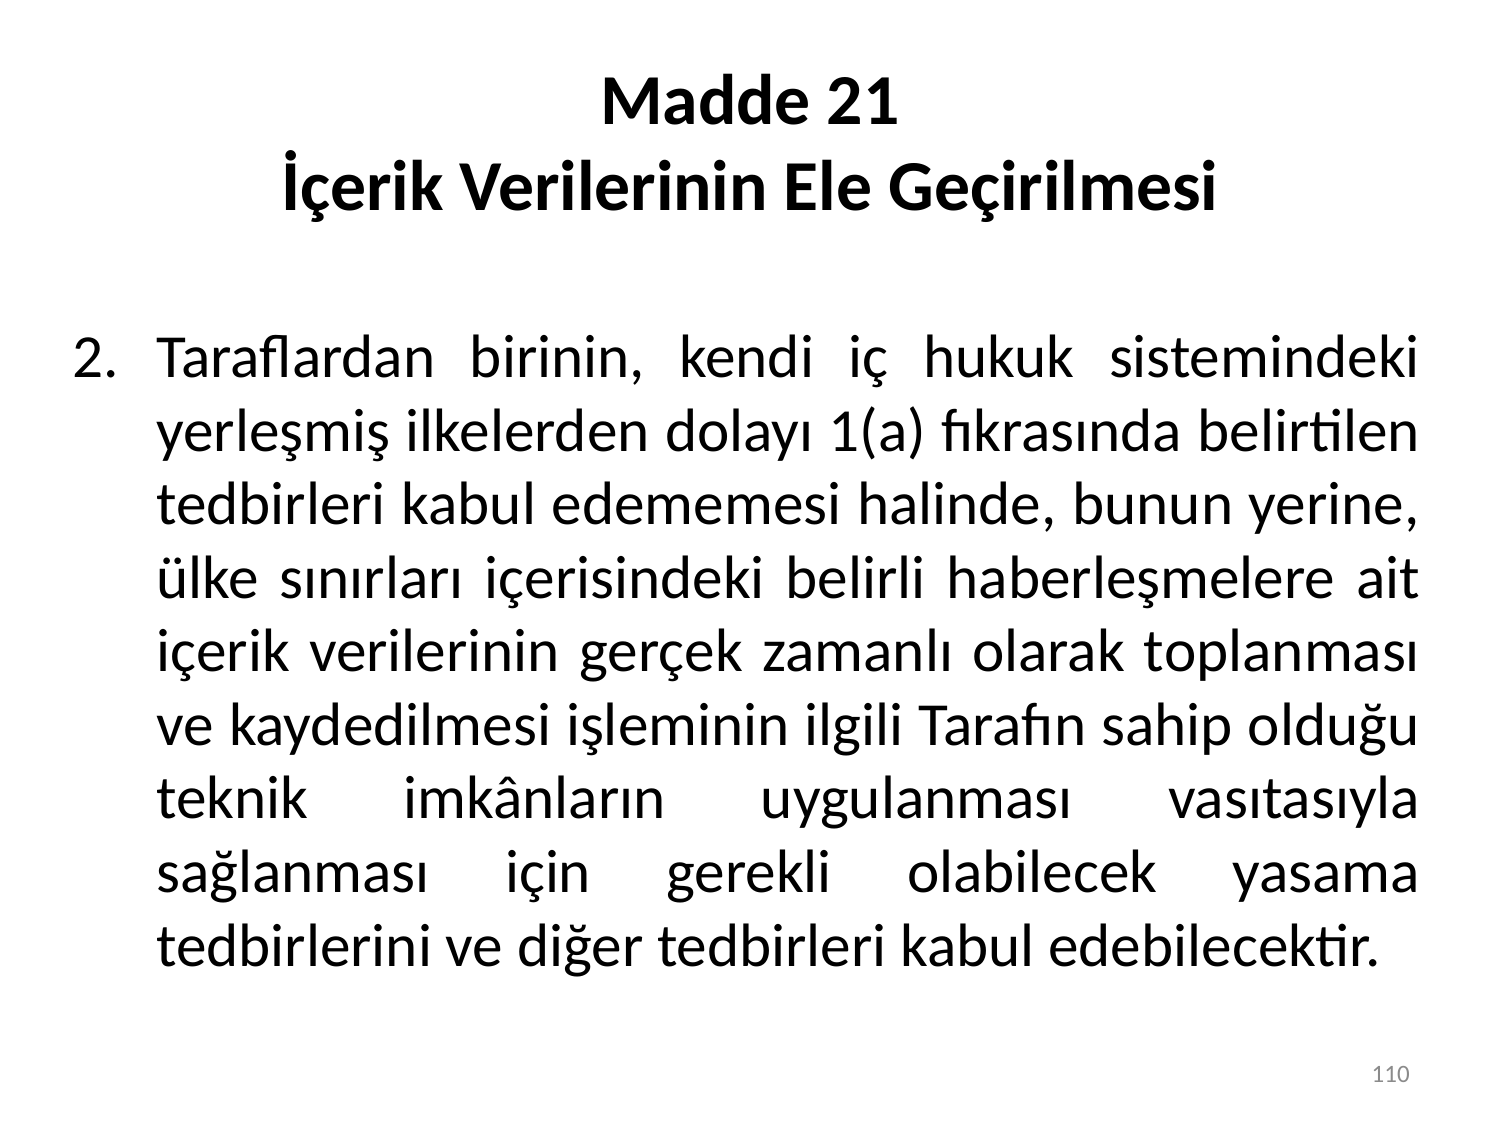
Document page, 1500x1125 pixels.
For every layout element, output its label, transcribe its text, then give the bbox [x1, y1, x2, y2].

list Taraflardan birinin, kendi iç hukuk sistemindeki yerleşmiş ilkelerden dolayı 1(a) fıkrasında belirtilen tedbirleri kabul edememesi halinde, bunun yerine, ülke sınırları içerisindeki belirli haberleşmelere ait içerik verilerinin gerçek zamanlı olarak toplanması ve kaydedilmesi işleminin ilgili Tarafın sahip olduğu teknik imkânların uygulanması vasıtasıyla sağlanması için gerekli olabilecek yasama tedbirlerini ve diğer tedbirleri kabul edebilecektir. [57, 308, 1437, 1046]
slide_number 110 [1074, 1042, 1425, 1103]
title Madde 21 İçerik Verilerinin Ele Geçirilmesi [74, 44, 1426, 233]
